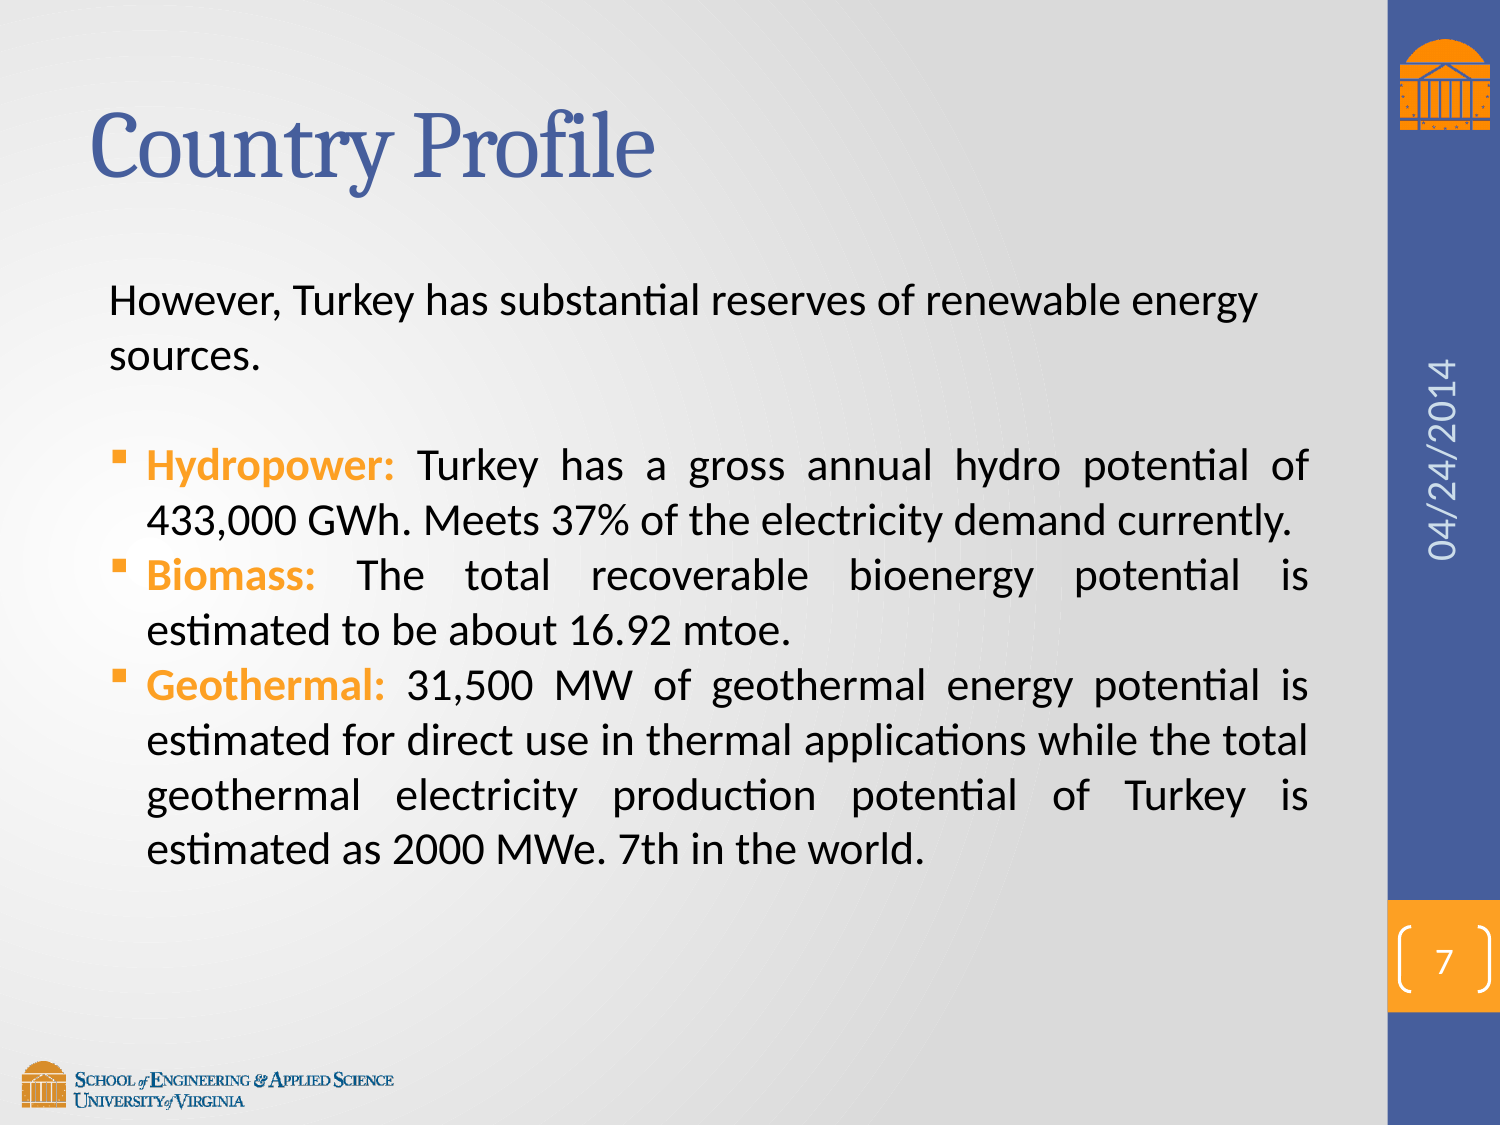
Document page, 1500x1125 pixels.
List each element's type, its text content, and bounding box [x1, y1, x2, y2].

slide_number 7 [1397, 925, 1492, 994]
picture [1400, 39, 1490, 130]
list However, Turkey has substantial reserves of renewable energy sources. Hydropower: Turkey has a gross annual hydro potential of 433,000 GWh. Meets 37% of the electricity demand currently. Biomass: The total recoverable bioenergy potential is estimated to be about 16.92 mtoe. Geothermal: 31,500 MW of geothermal energy potential is estimated for direct use in thermal applications while the total geothermal electricity production potential of Turkey is estimated as 2000 MWe. 7th in the world. [75, 262, 1325, 1050]
picture [21, 1061, 394, 1110]
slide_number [1408, 317, 1469, 577]
title Country Profile [75, 45, 1325, 233]
